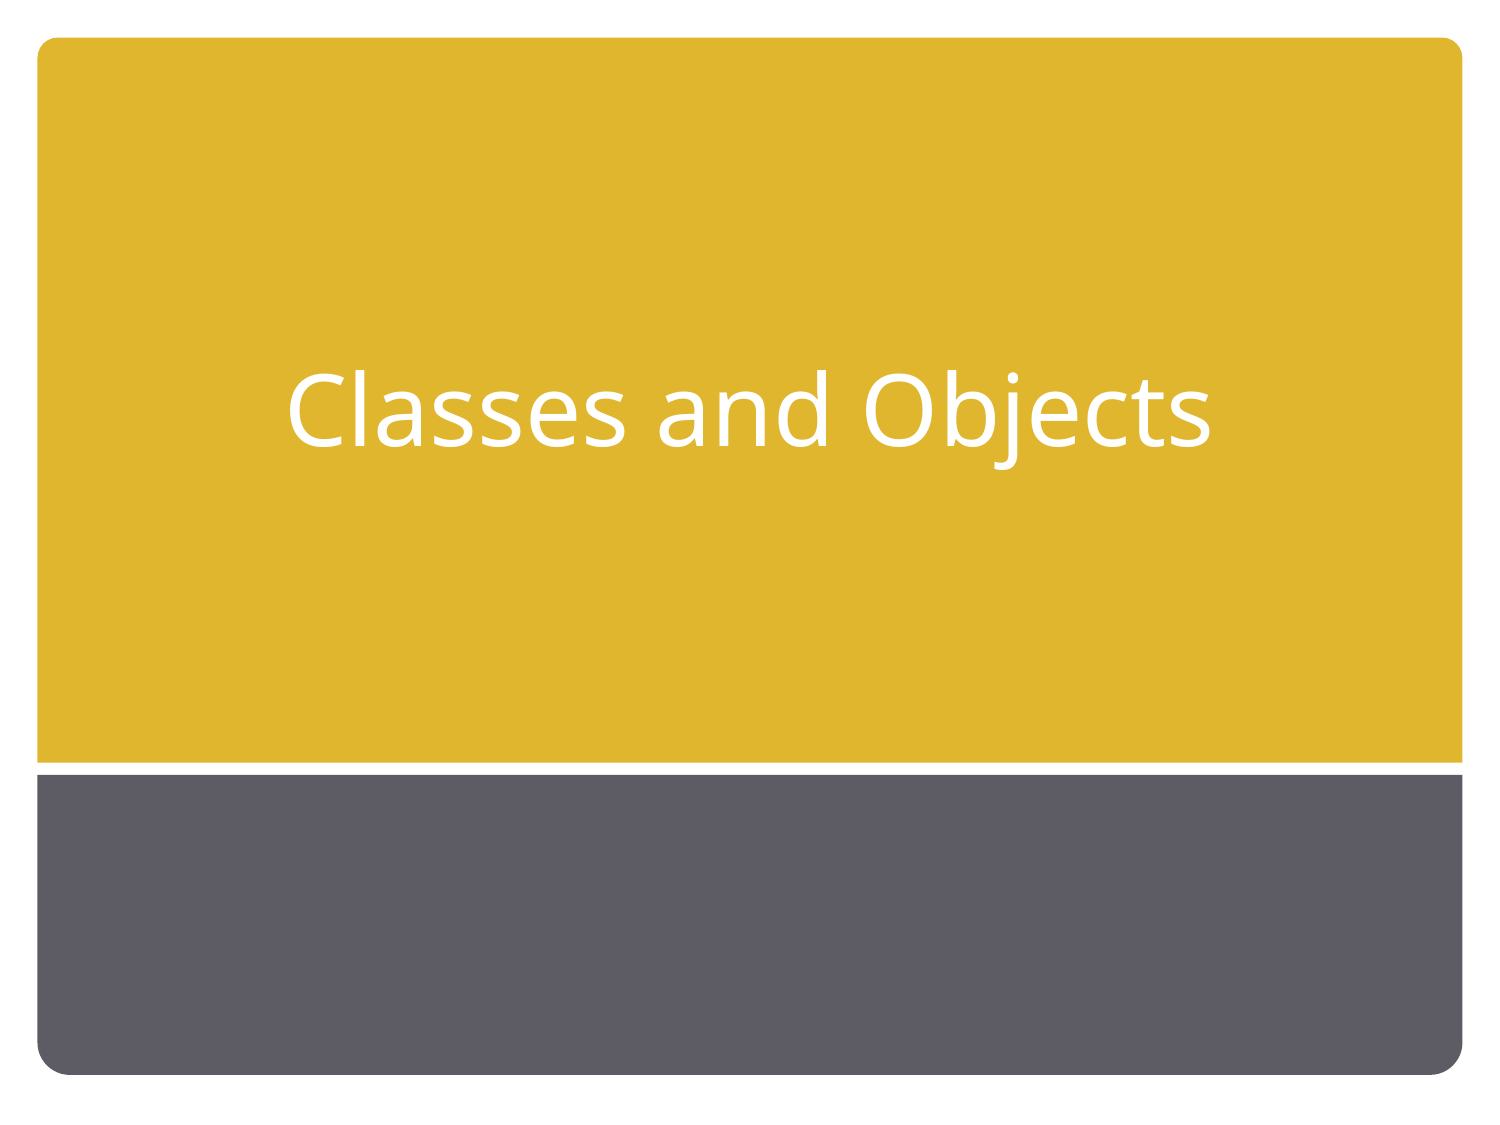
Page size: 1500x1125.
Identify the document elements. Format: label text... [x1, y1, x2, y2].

title Classes and Objects [99, 87, 1401, 726]
